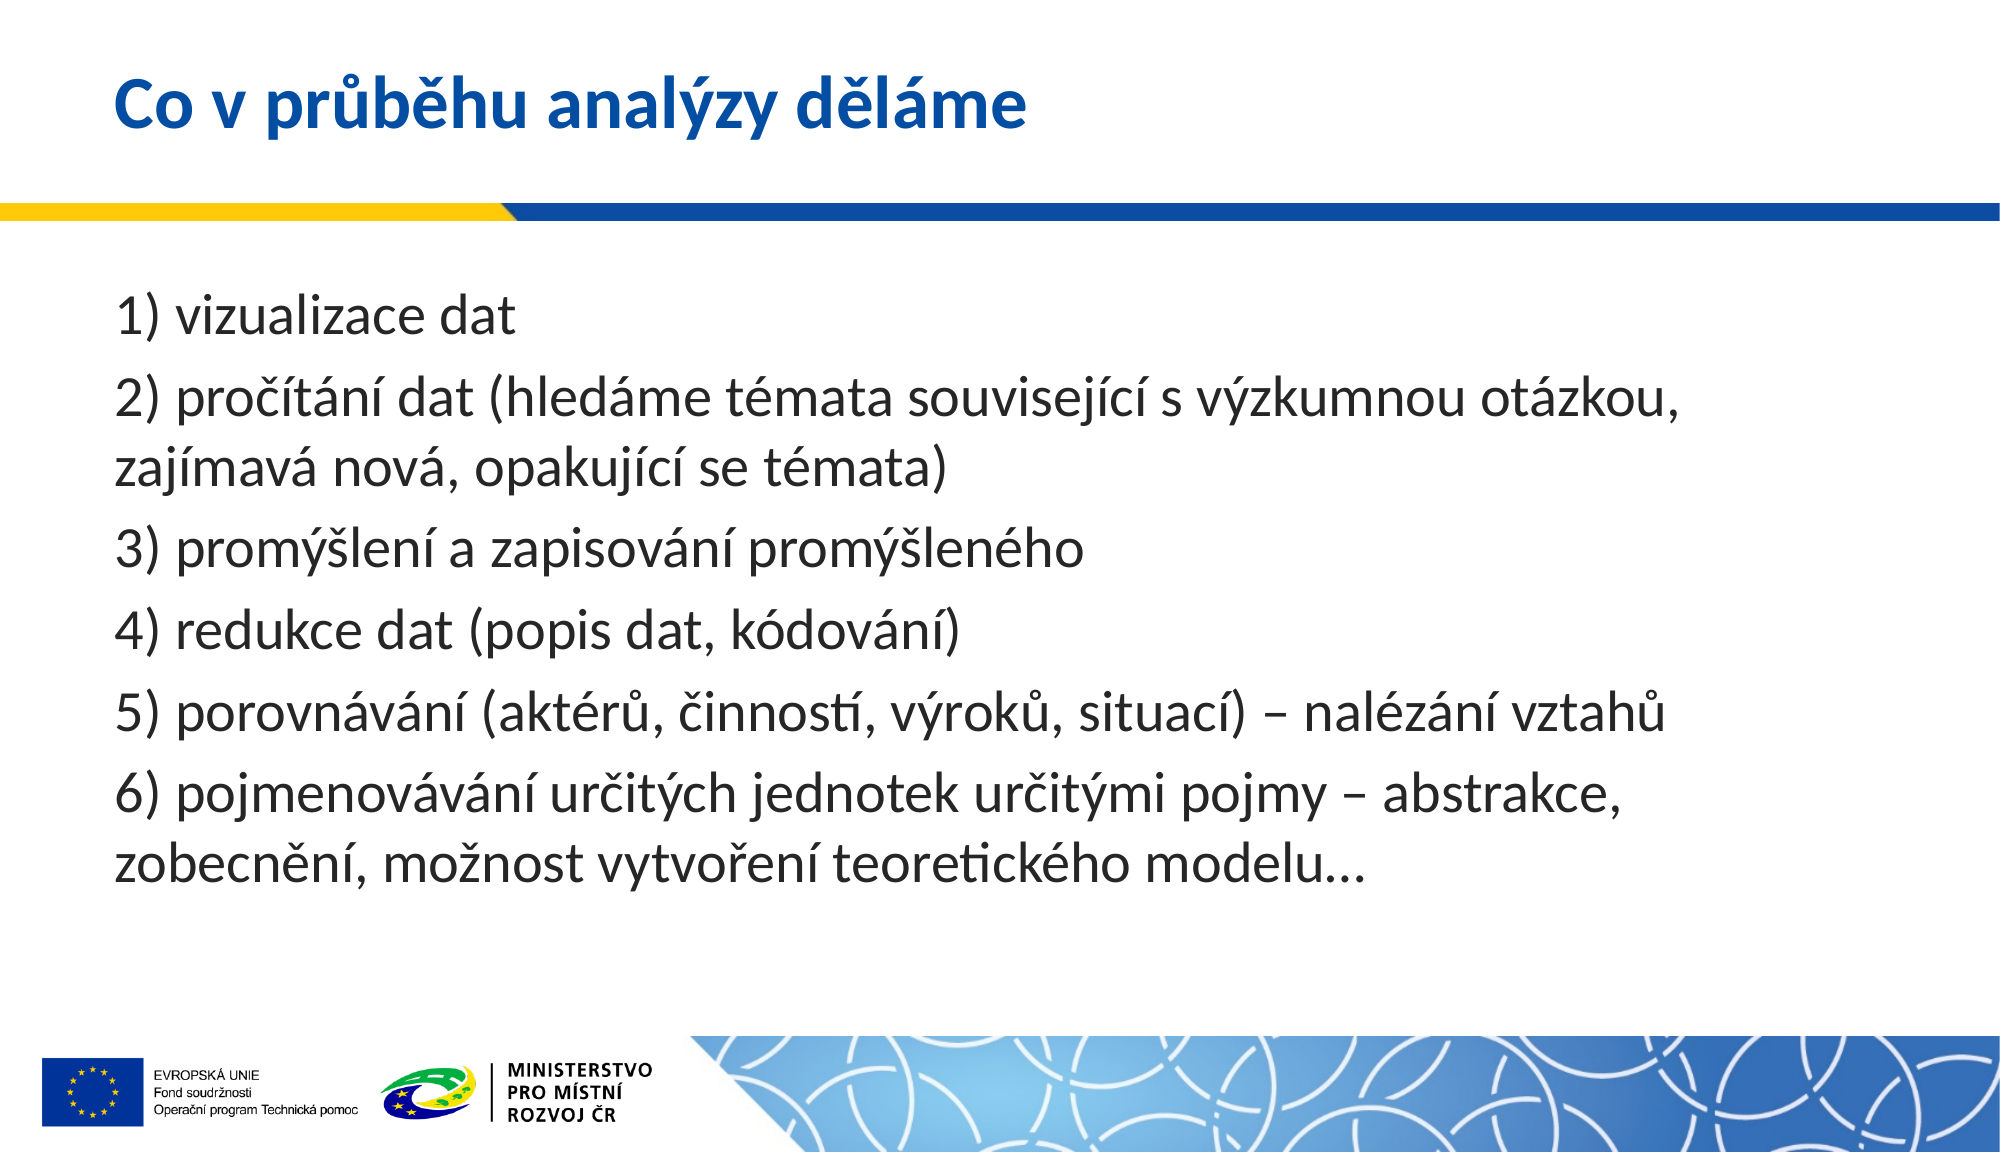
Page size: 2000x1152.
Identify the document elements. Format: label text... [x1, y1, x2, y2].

picture [19, 1035, 674, 1149]
picture [680, 1036, 2000, 1152]
list 1) vizualizace dat 2) pročítání dat (hledáme témata související s výzkumnou otázkou, zajímavá nová, opakující se témata) 3) promýšlení a zapisování promýšleného 4) redukce dat (popis dat, kódování) 5) porovnávání (aktérů, činností, výroků, situací) – nalézání vztahů 6) pojmenovávání určitých jednotek určitými pojmy – abstrakce, zobecnění, možnost vytvoření teoretického modelu… [99, 268, 1900, 1029]
picture [0, 203, 2000, 221]
title Co v průběhu analýzy děláme [99, 46, 1900, 198]
